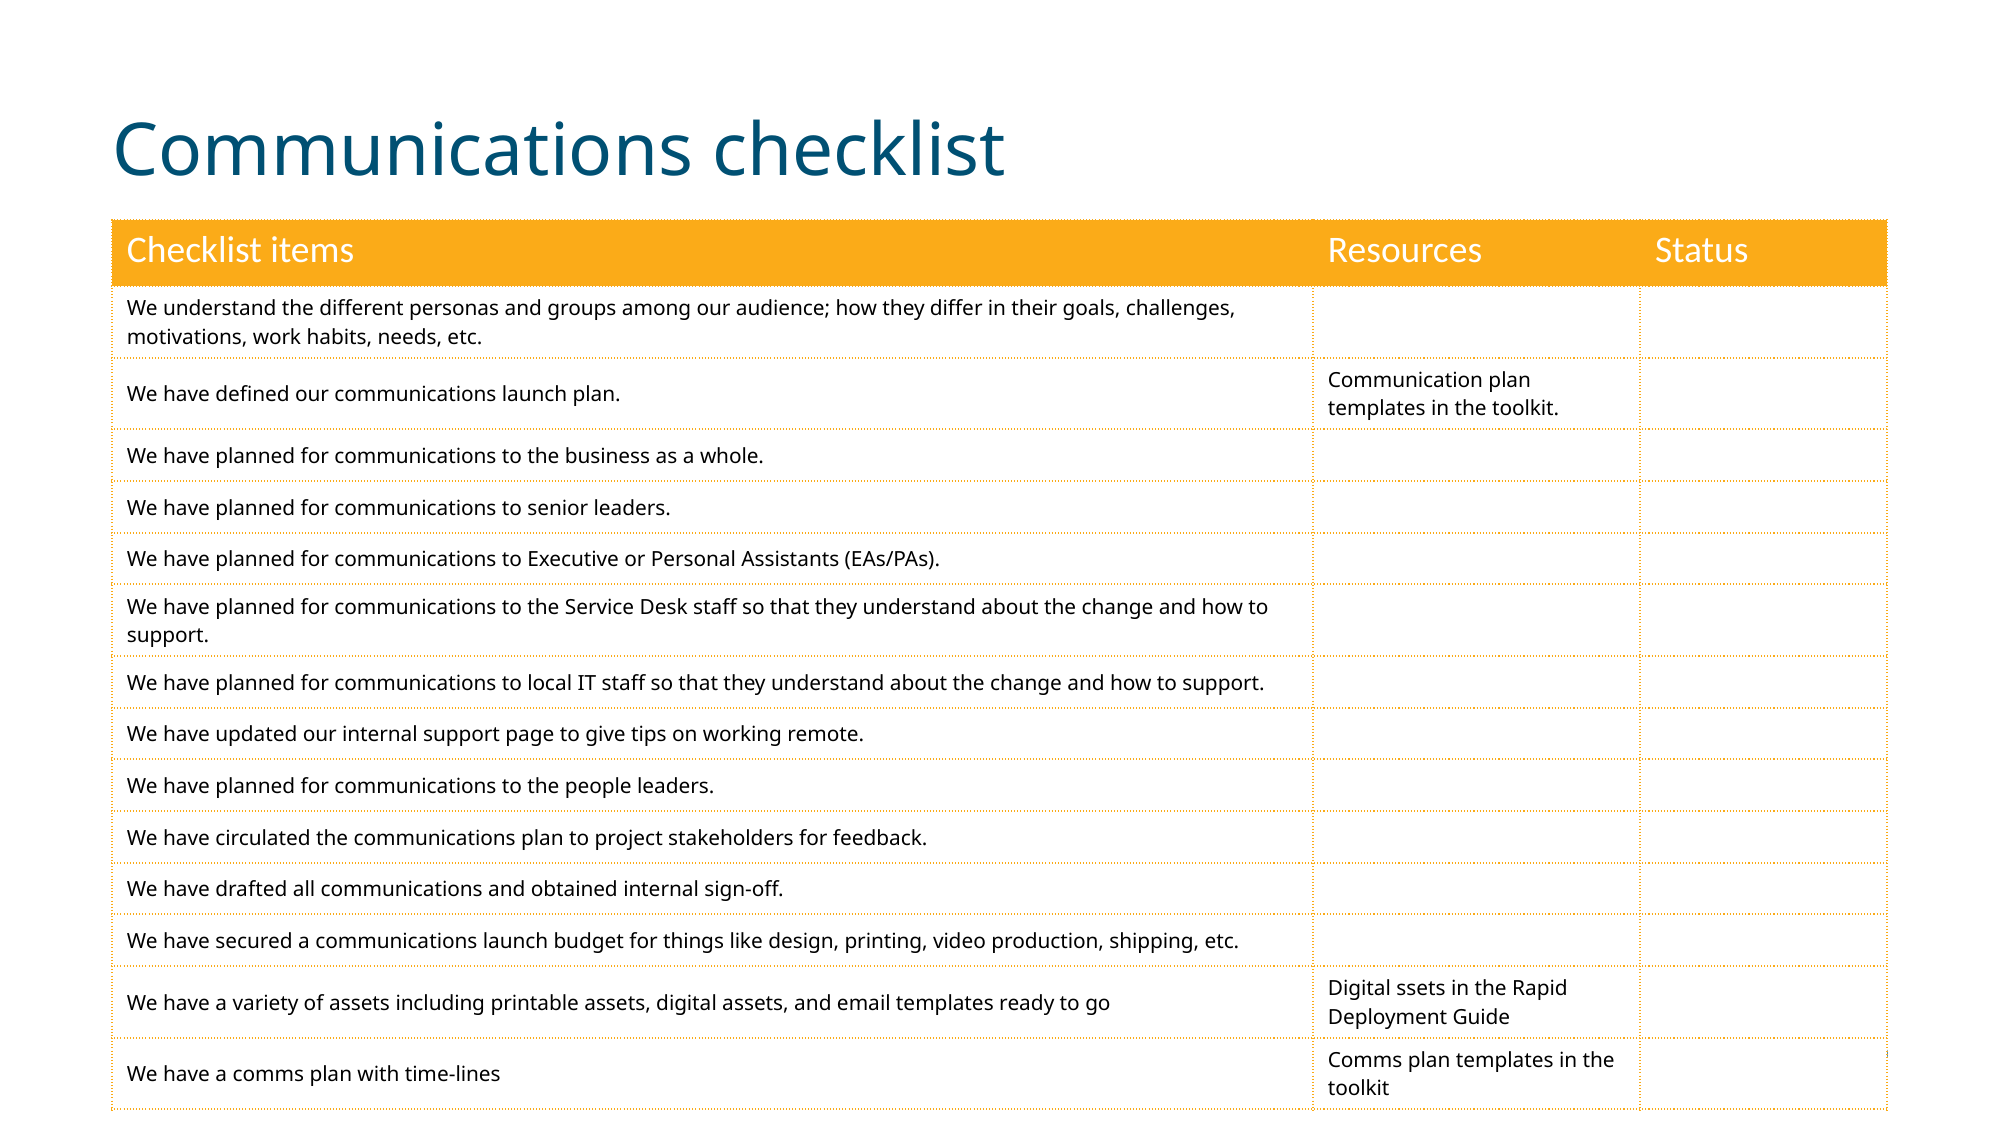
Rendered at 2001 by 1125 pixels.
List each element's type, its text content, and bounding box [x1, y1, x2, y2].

table_cell We understand the different personas and groups among our audience; how they differ in their goals, challenges, motivations, work habits, needs, etc. [112, 286, 1313, 358]
table_cell We have planned for communications to local IT staff so that they understand about the change and how to support. [112, 656, 1313, 708]
table_cell [1313, 708, 1640, 759]
table_cell [1640, 429, 1887, 481]
table_cell [1640, 1038, 1887, 1109]
table_cell We have planned for communications to the business as a whole. [112, 429, 1313, 481]
table_cell [1313, 759, 1640, 811]
table_cell [1640, 708, 1887, 759]
table_cell [1640, 863, 1887, 914]
table_cell [1313, 533, 1640, 584]
table_cell Comms plan templates in the toolkit [1313, 1038, 1640, 1109]
table_cell We have secured a communications launch budget for things like design, printing, video production, shipping, etc. [112, 914, 1313, 966]
table_cell [1640, 759, 1887, 811]
table_cell [1640, 481, 1887, 533]
table_cell [1640, 656, 1887, 708]
table_header Checklist items [112, 220, 1313, 286]
table_cell [1640, 358, 1887, 429]
table_cell [1640, 533, 1887, 584]
table_cell [1313, 429, 1640, 481]
table_cell [1640, 914, 1887, 966]
table_cell [1640, 286, 1887, 358]
table_cell [1313, 863, 1640, 914]
table_cell [1313, 811, 1640, 863]
table_cell We have a variety of assets including printable assets, digital assets, and email templates ready to go [112, 966, 1313, 1038]
table_cell [1313, 584, 1640, 656]
table_cell [1640, 584, 1887, 656]
table_header Resources [1313, 220, 1640, 286]
table_cell We have planned for communications to the Service Desk staff so that they understand about the change and how to support. [112, 584, 1313, 656]
table_cell We have drafted all communications and obtained internal sign-off. [112, 863, 1313, 914]
table_cell We have updated our internal support page to give tips on working remote. [112, 708, 1313, 759]
table_cell [1313, 286, 1640, 358]
table_cell We have a comms plan with time-lines [112, 1038, 1313, 1109]
table_cell Digital ssets in the Rapid Deployment Guide [1313, 966, 1640, 1038]
table_cell Communication plan templates in the toolkit. [1313, 358, 1640, 429]
table_cell [1313, 481, 1640, 533]
title Communications checklist [112, 112, 1838, 220]
table_cell [1640, 966, 1887, 1038]
table_cell [1640, 811, 1887, 863]
table_header Status [1640, 220, 1887, 286]
table_cell [1313, 656, 1640, 708]
table_cell [1313, 914, 1640, 966]
table_cell We have defined our communications launch plan. [112, 358, 1313, 429]
table_cell We have planned for communications to the people leaders. [112, 759, 1313, 811]
table_cell We have planned for communications to Executive or Personal Assistants (EAs/PAs). [112, 533, 1313, 584]
table_cell We have circulated the communications plan to project stakeholders for feedback. [112, 811, 1313, 863]
table_cell We have planned for communications to senior leaders. [112, 481, 1313, 533]
